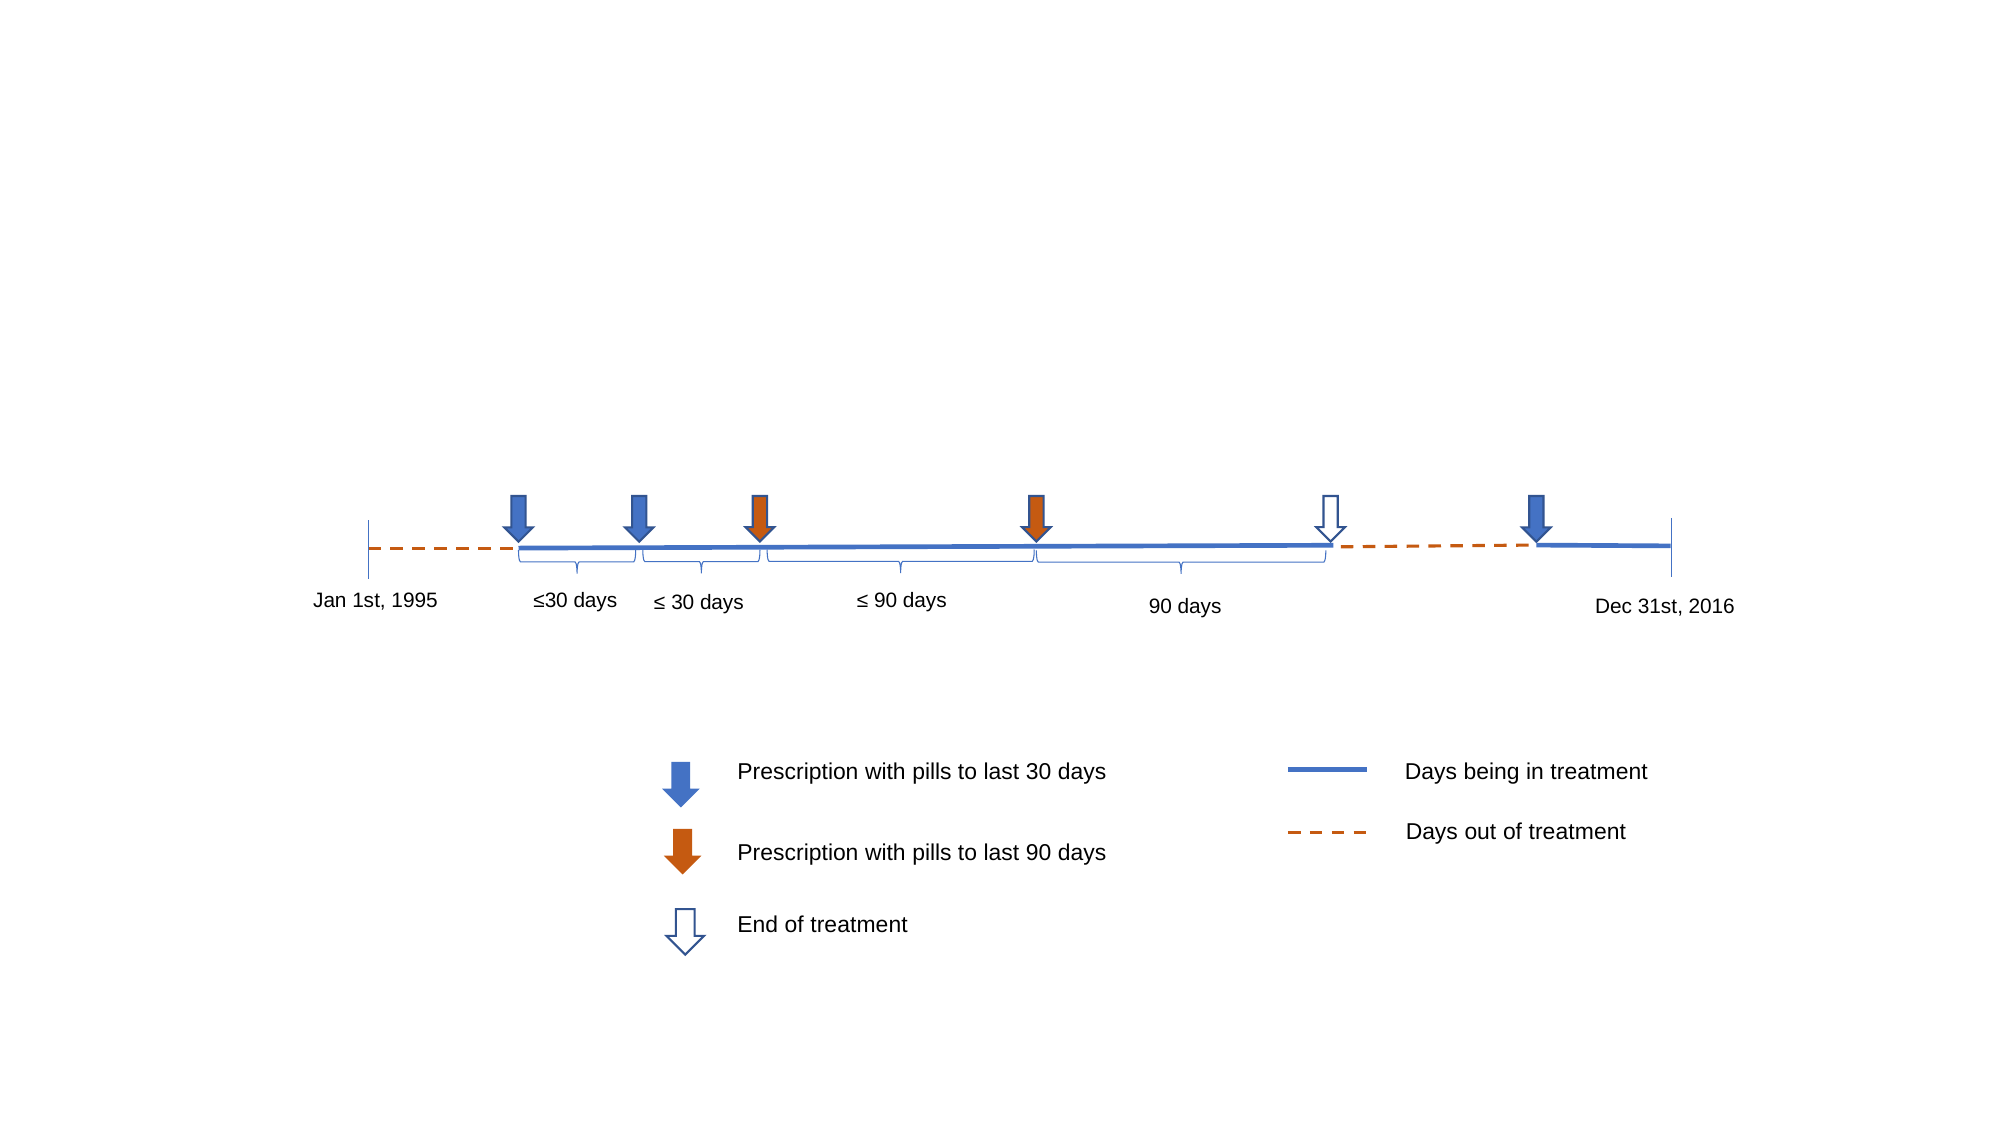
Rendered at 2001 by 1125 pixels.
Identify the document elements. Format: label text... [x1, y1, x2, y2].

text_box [291, 495, 1700, 955]
text_box Dec 31st, 2016 [1700, 585, 1799, 625]
